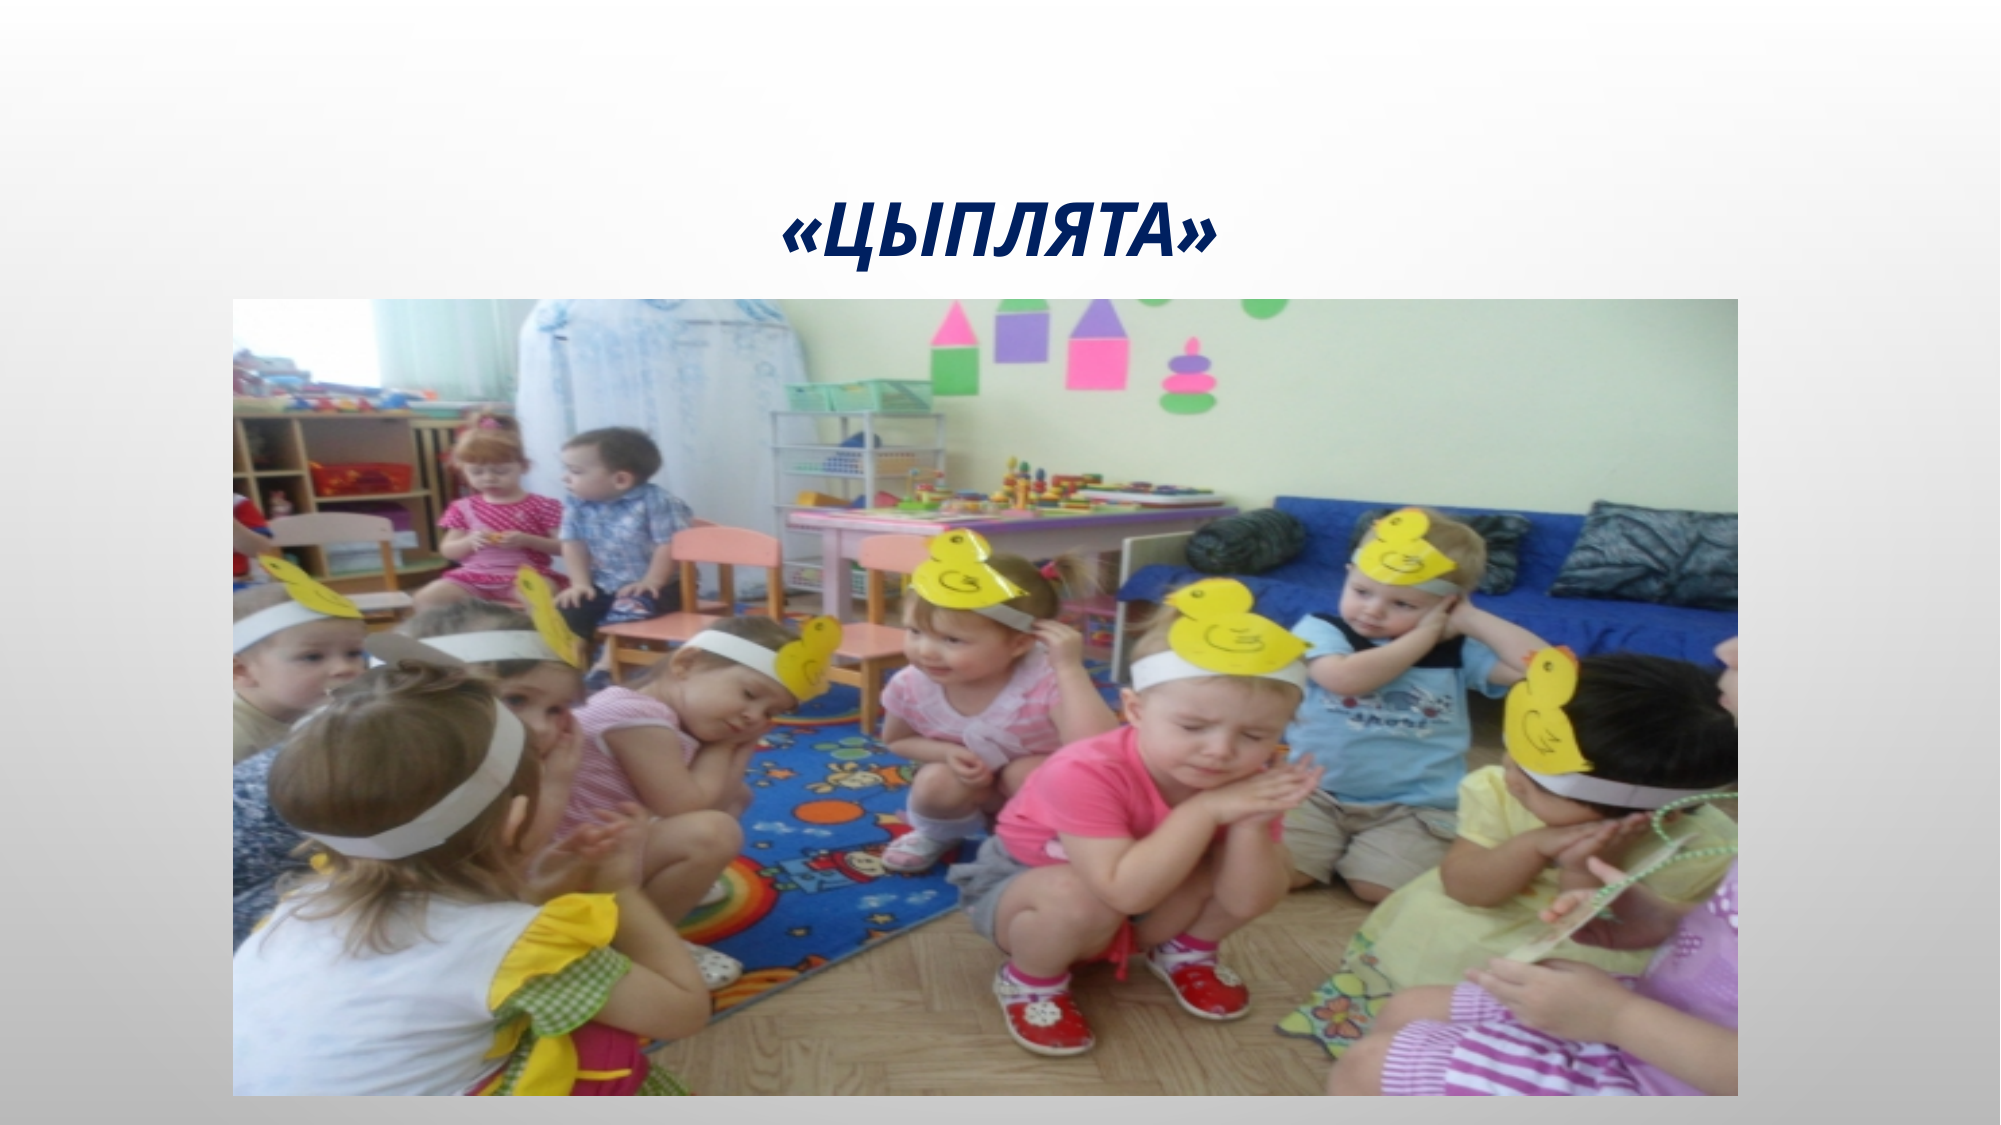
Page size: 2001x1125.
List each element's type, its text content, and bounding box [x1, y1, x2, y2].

picture [0, 0, 2000, 1125]
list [233, 299, 1738, 1096]
title «Цыплята» [149, 101, 1851, 364]
